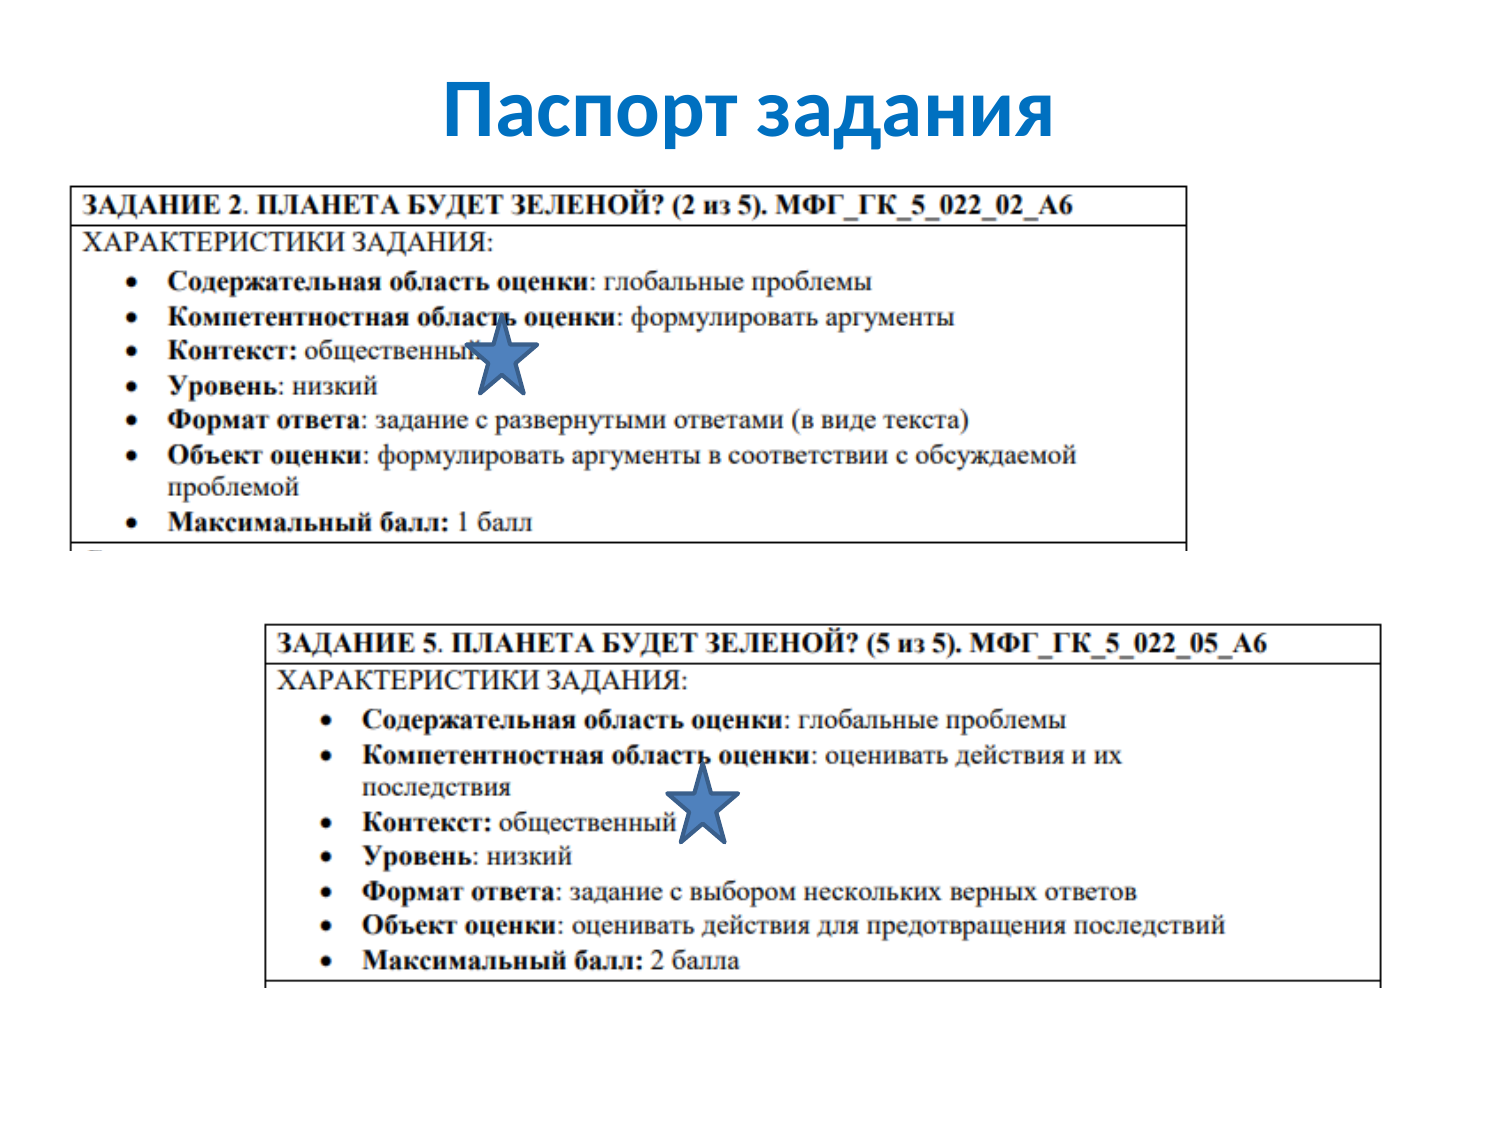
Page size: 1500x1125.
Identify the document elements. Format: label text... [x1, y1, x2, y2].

picture [261, 621, 1393, 988]
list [0, 184, 1198, 551]
title Паспорт задания [75, 45, 1425, 161]
